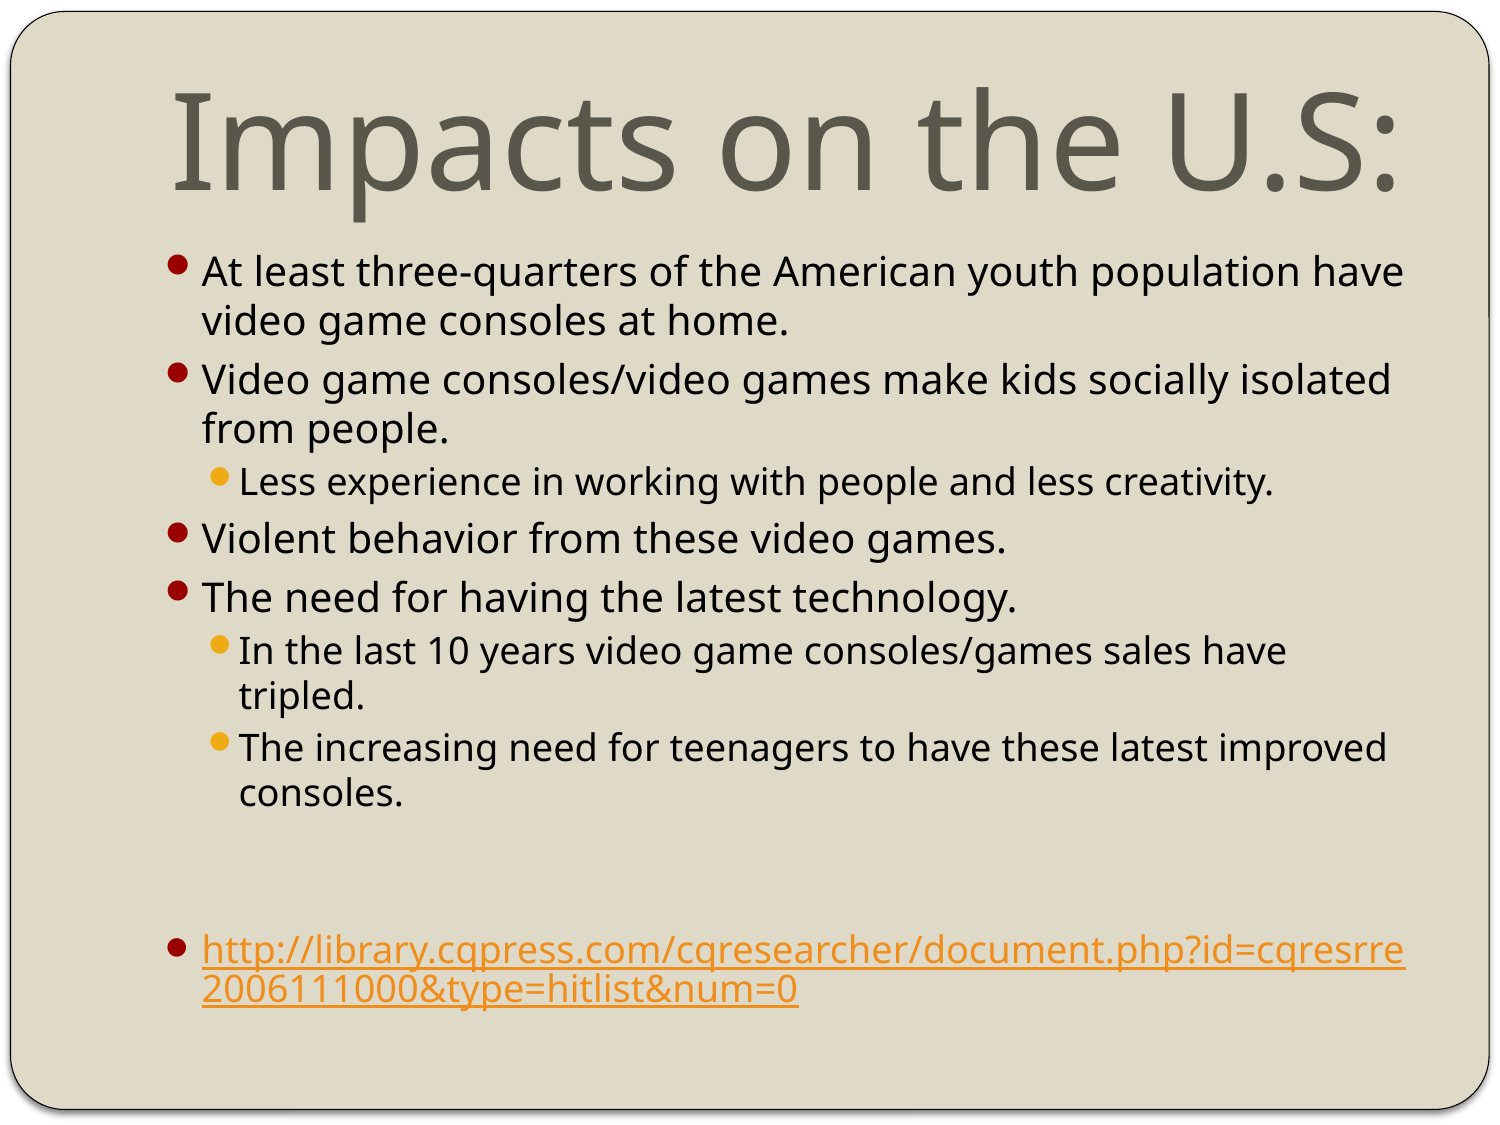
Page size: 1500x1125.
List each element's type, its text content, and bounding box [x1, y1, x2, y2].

list At least three-quarters of the American youth population have video game consoles at home. Video game consoles/video games make kids socially isolated from people. Less experience in working with people and less creativity. Violent behavior from these video games. The need for having the latest technology. In the last 10 years video game consoles/games sales have tripled. The increasing need for teenagers to have these latest improved consoles. http://library.cqpress.com/cqresearcher/document.php?id=cqresrre2006111000&type=hitlist&num=0 [150, 237, 1425, 988]
title Impacts on the U.S: [150, 45, 1425, 233]
